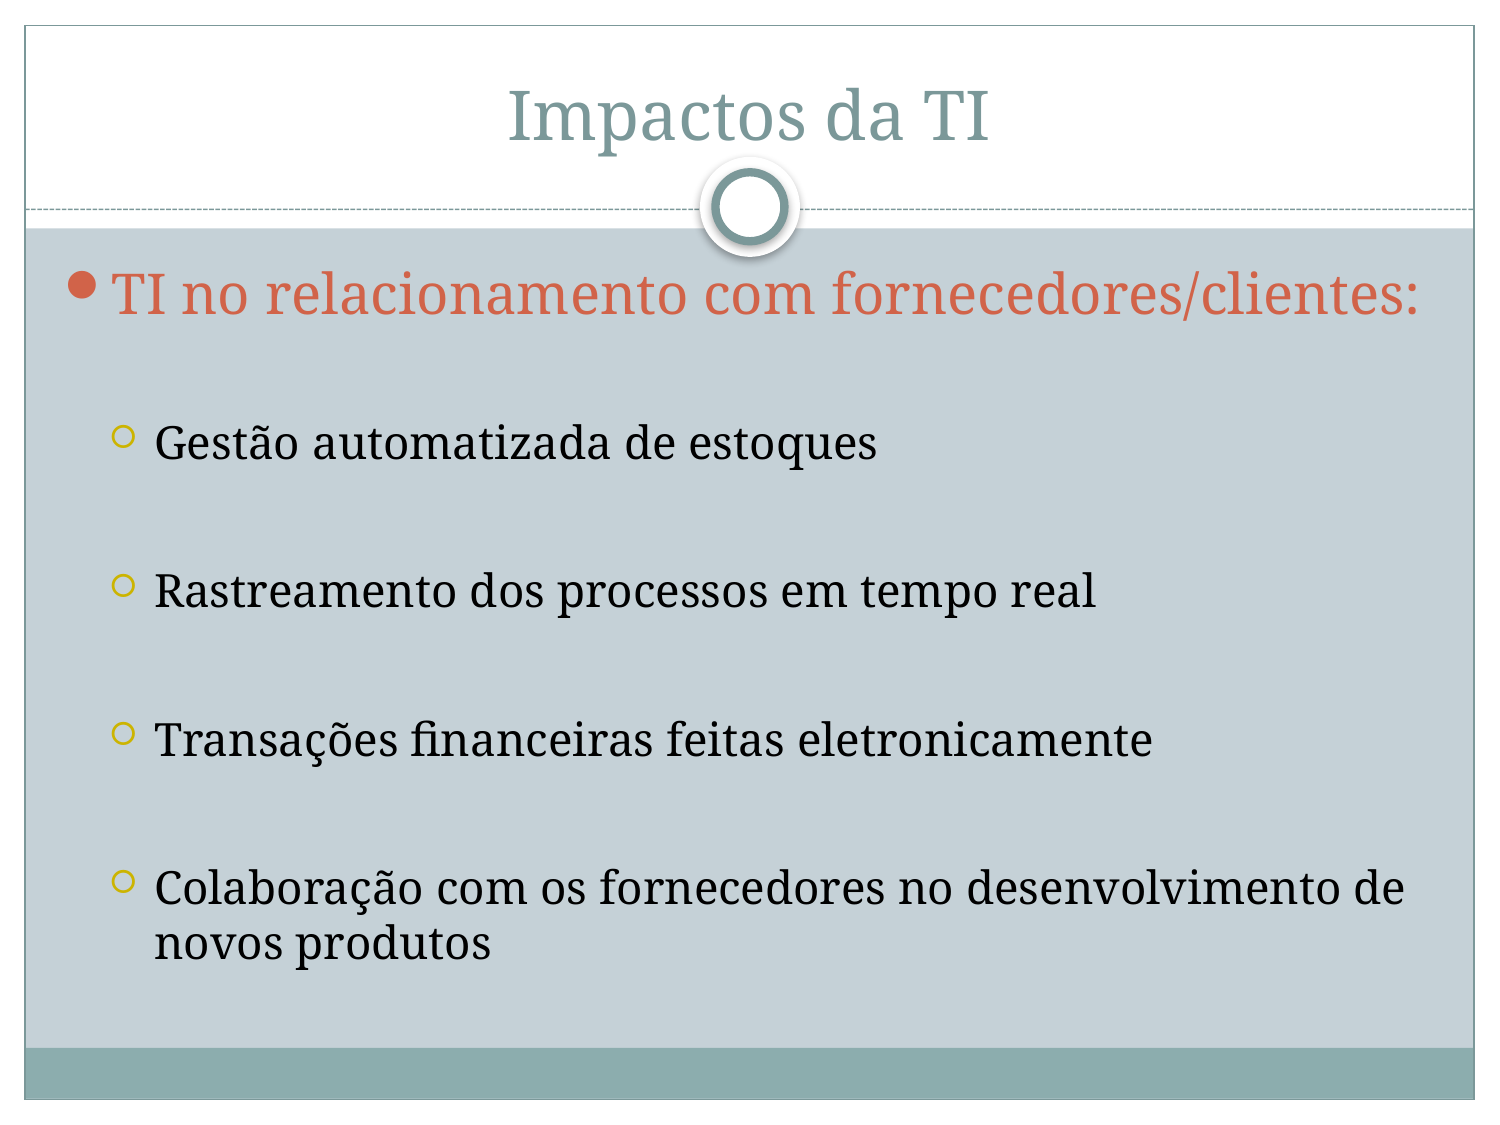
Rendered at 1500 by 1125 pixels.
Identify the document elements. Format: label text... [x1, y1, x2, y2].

title Impactos da TI [49, 37, 1450, 162]
list TI no relacionamento com fornecedores/clientes: Gestão automatizada de estoques Rastreamento dos processos em tempo real Transações financeiras feitas eletronicamente Colaboração com os fornecedores no desenvolvimento de novos produtos [49, 250, 1445, 1001]
